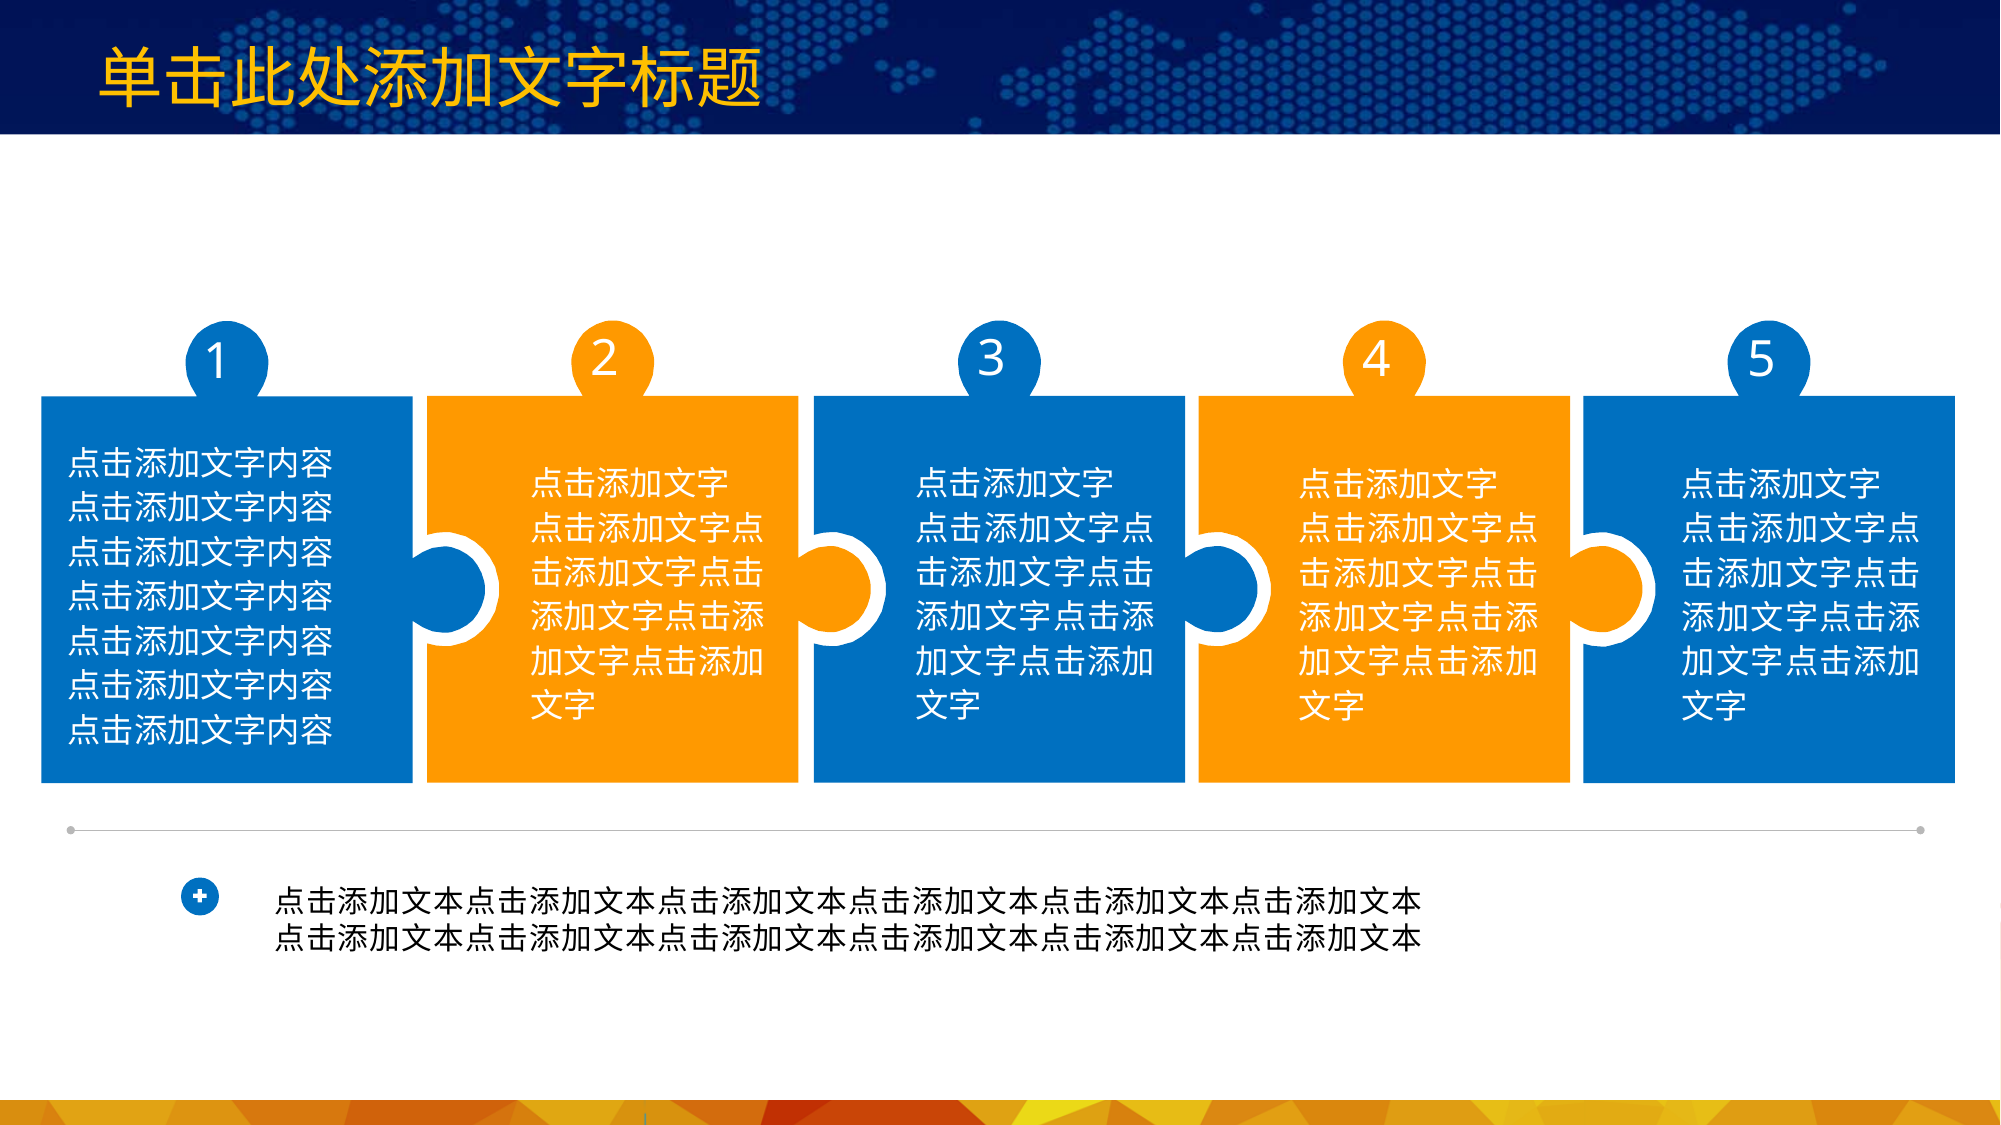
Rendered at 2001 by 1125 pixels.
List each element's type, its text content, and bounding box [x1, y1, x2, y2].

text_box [1583, 320, 1955, 783]
picture [0, 0, 2000, 134]
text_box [813, 320, 1198, 783]
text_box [427, 320, 813, 783]
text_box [1198, 320, 1583, 783]
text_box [41, 321, 427, 783]
picture [0, 863, 2001, 1125]
text_box 点击添加文本点击添加文本点击添加文本点击添加文本点击添加文本点击添加文本 点击添加文本点击添加文本点击添加文本点击添加文本点击添加文本点击添加文本 [263, 876, 1819, 961]
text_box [180, 877, 219, 916]
